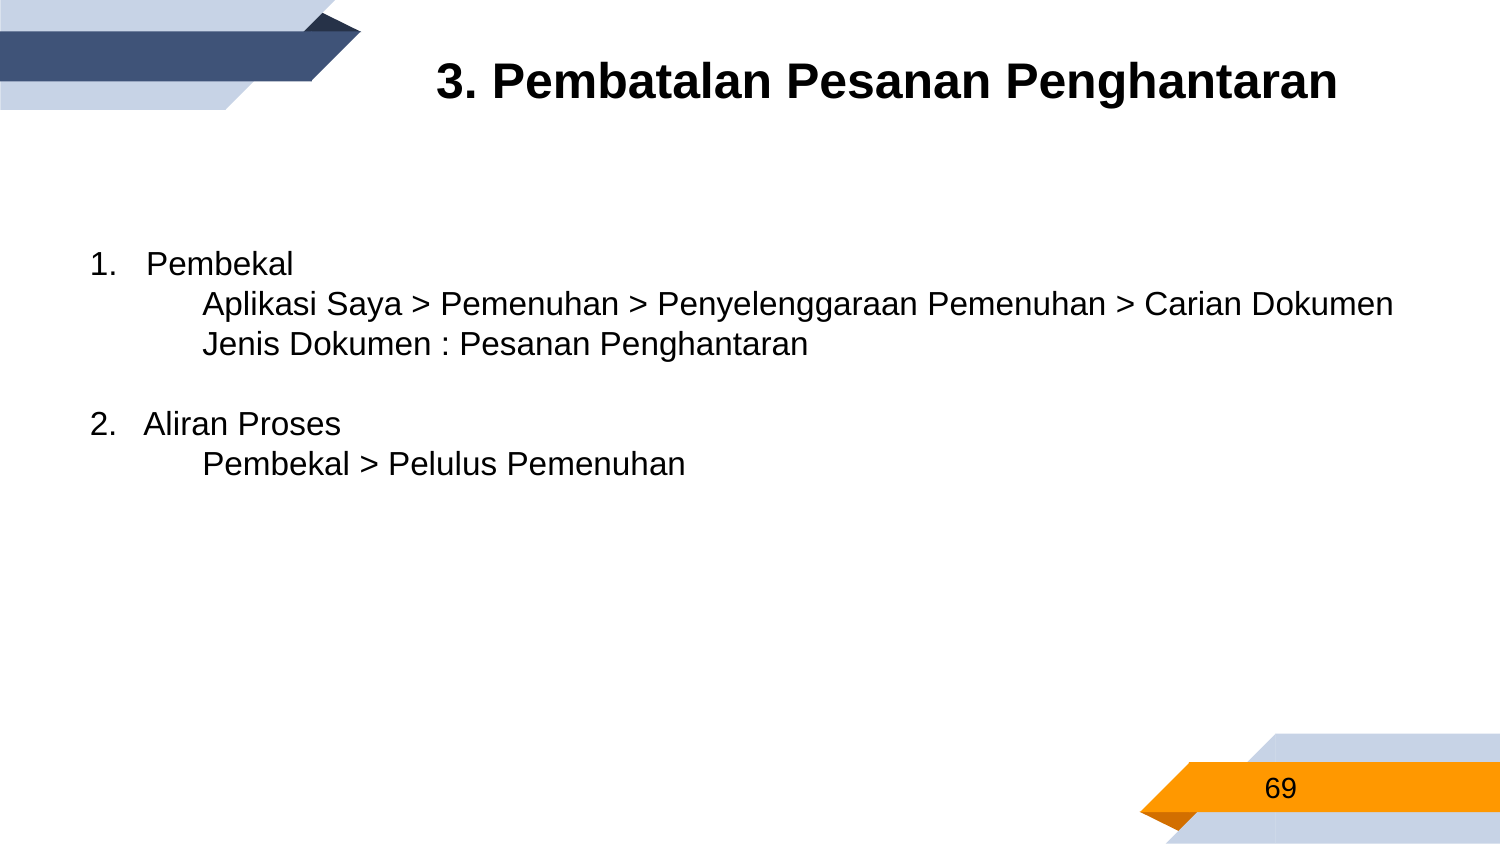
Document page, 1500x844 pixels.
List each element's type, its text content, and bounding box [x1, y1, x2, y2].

slide_number 69 [1249, 760, 1494, 813]
text_box Pembekal Aplikasi Saya > Pemenuhan > Penyelenggaraan Pemenuhan > Carian Dokumen Jenis Dokumen : Pesanan Penghantaran 2. Aliran Proses Pembekal > Pelulus Pemenuhan [75, 190, 1450, 530]
text_box 3. Pembatalan Pesanan Penghantaran [323, 45, 1452, 111]
